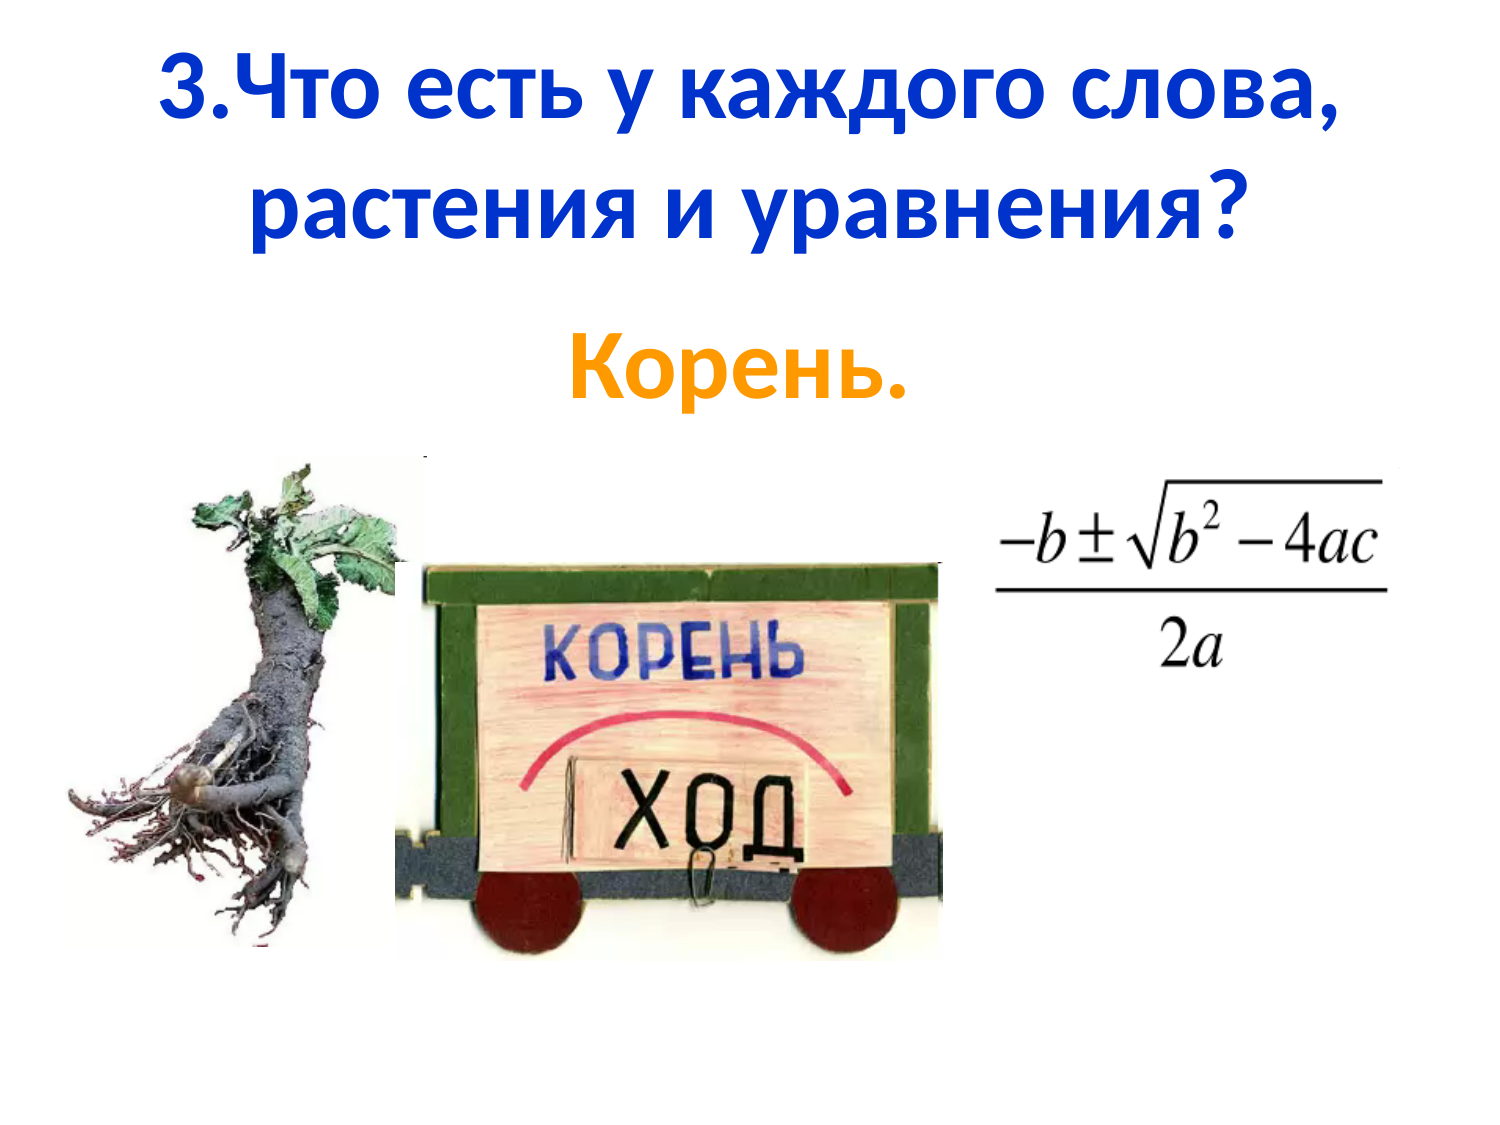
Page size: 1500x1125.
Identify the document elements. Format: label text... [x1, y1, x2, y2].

list Корень. [64, 290, 1415, 1034]
picture [985, 467, 1400, 683]
picture [64, 455, 943, 962]
title 3.Что есть у каждого слова, растения и уравнения? [75, 45, 1425, 233]
